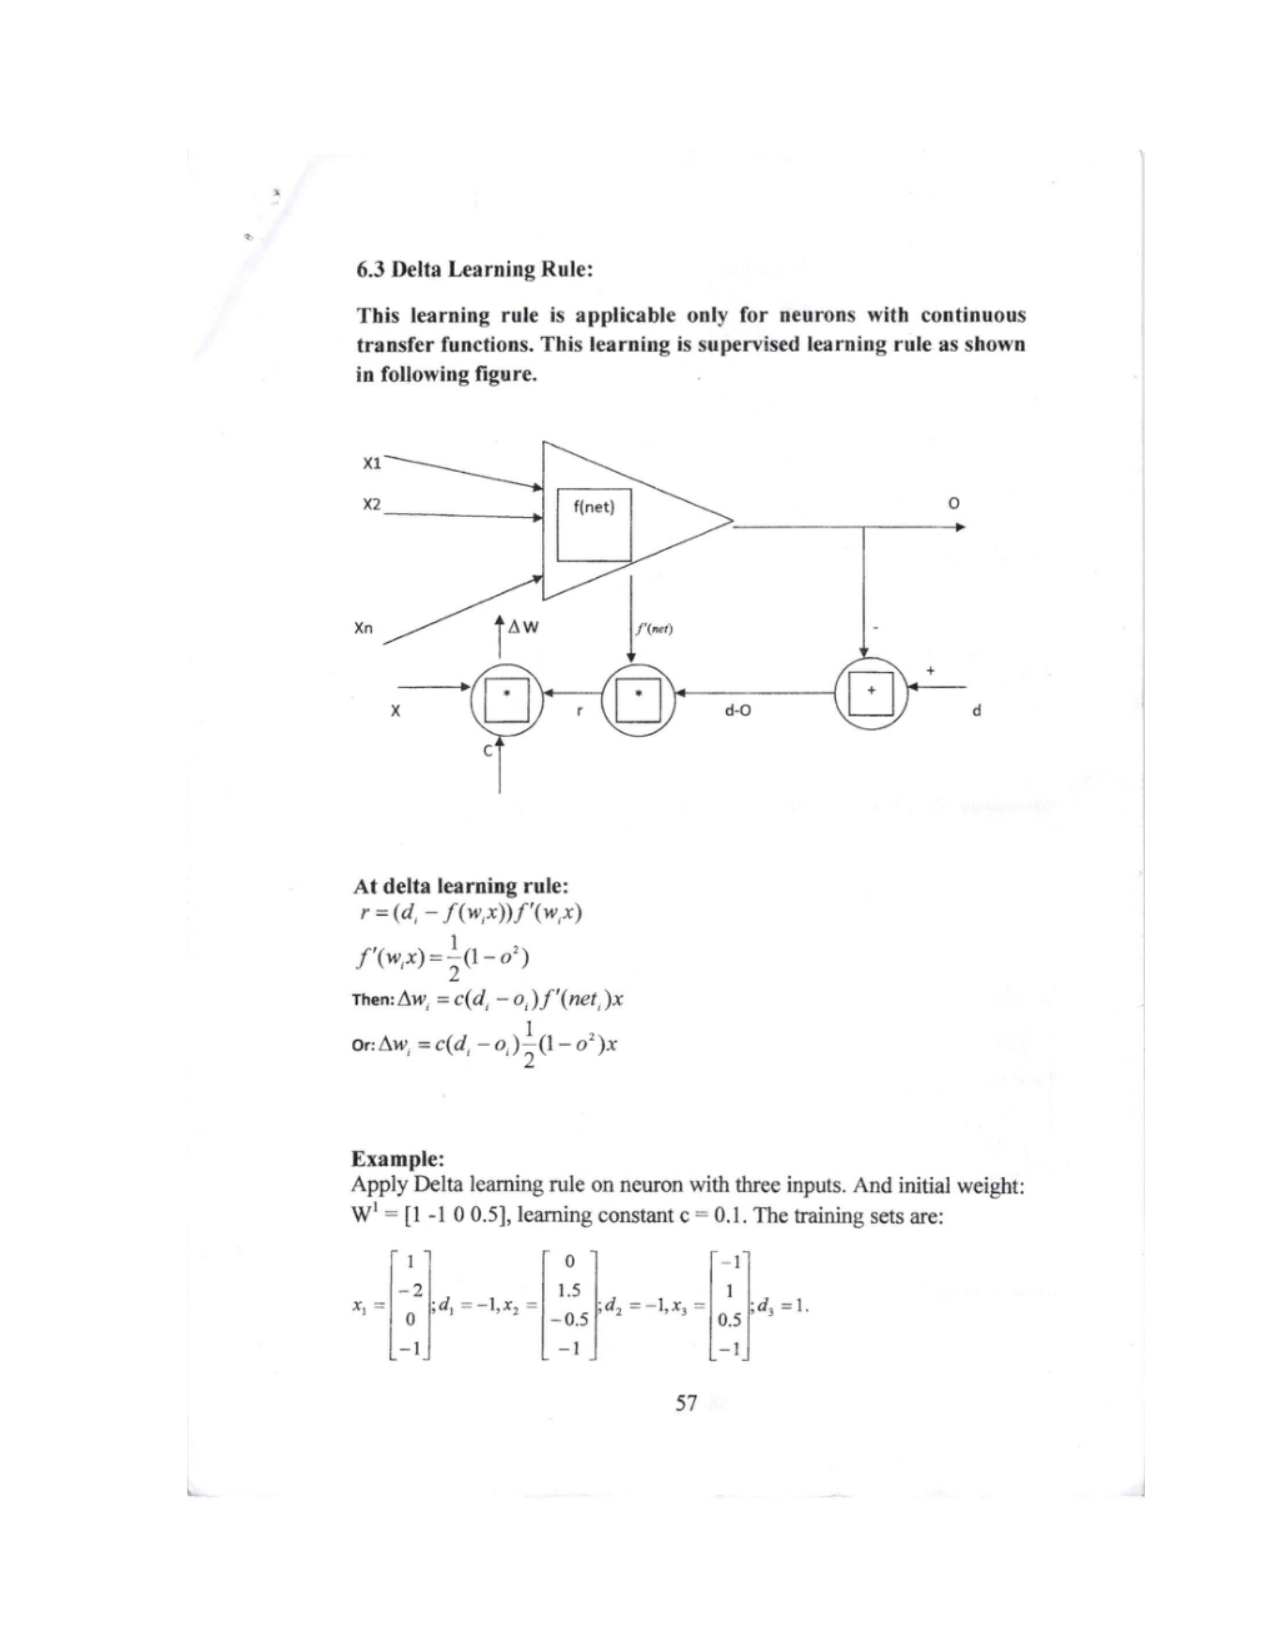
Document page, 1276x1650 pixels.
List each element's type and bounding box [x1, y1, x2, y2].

picture [185, 148, 1146, 1501]
